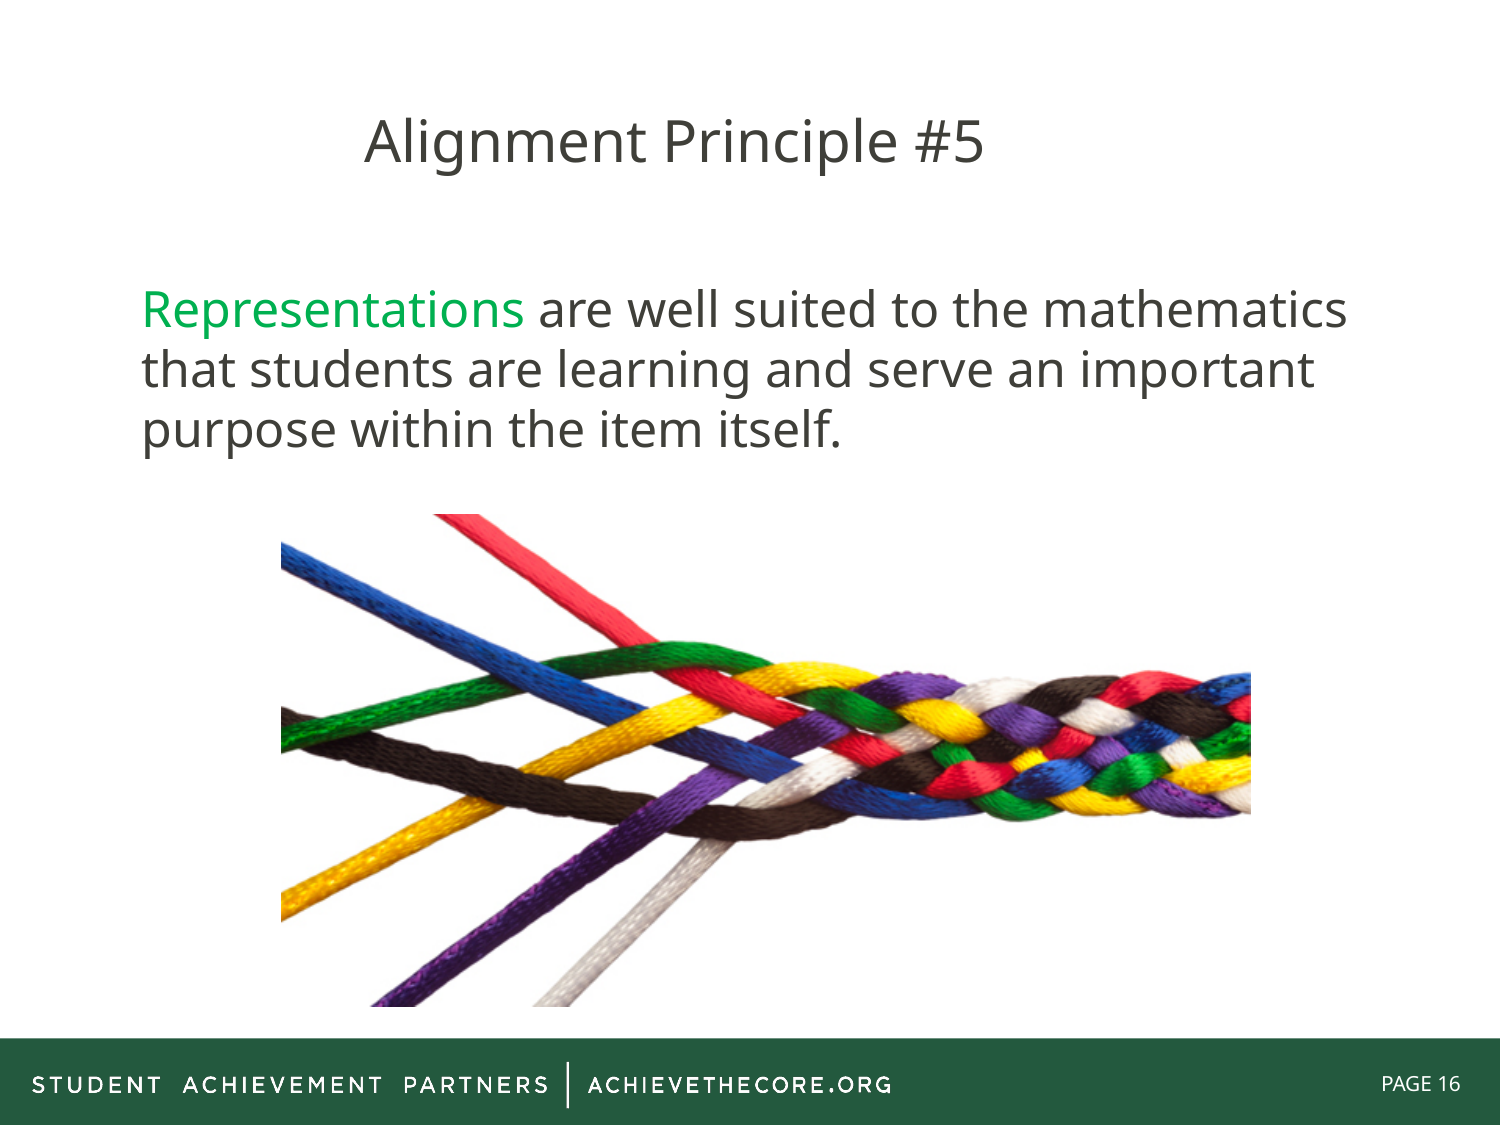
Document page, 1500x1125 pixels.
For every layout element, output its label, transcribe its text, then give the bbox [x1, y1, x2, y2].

picture [12, 1055, 911, 1112]
list Representations are well suited to the mathematics that students are learning and serve an important purpose within the item itself. [70, 262, 1421, 515]
title Alignment Principle #5 [0, 45, 1350, 233]
picture [281, 513, 1251, 1007]
